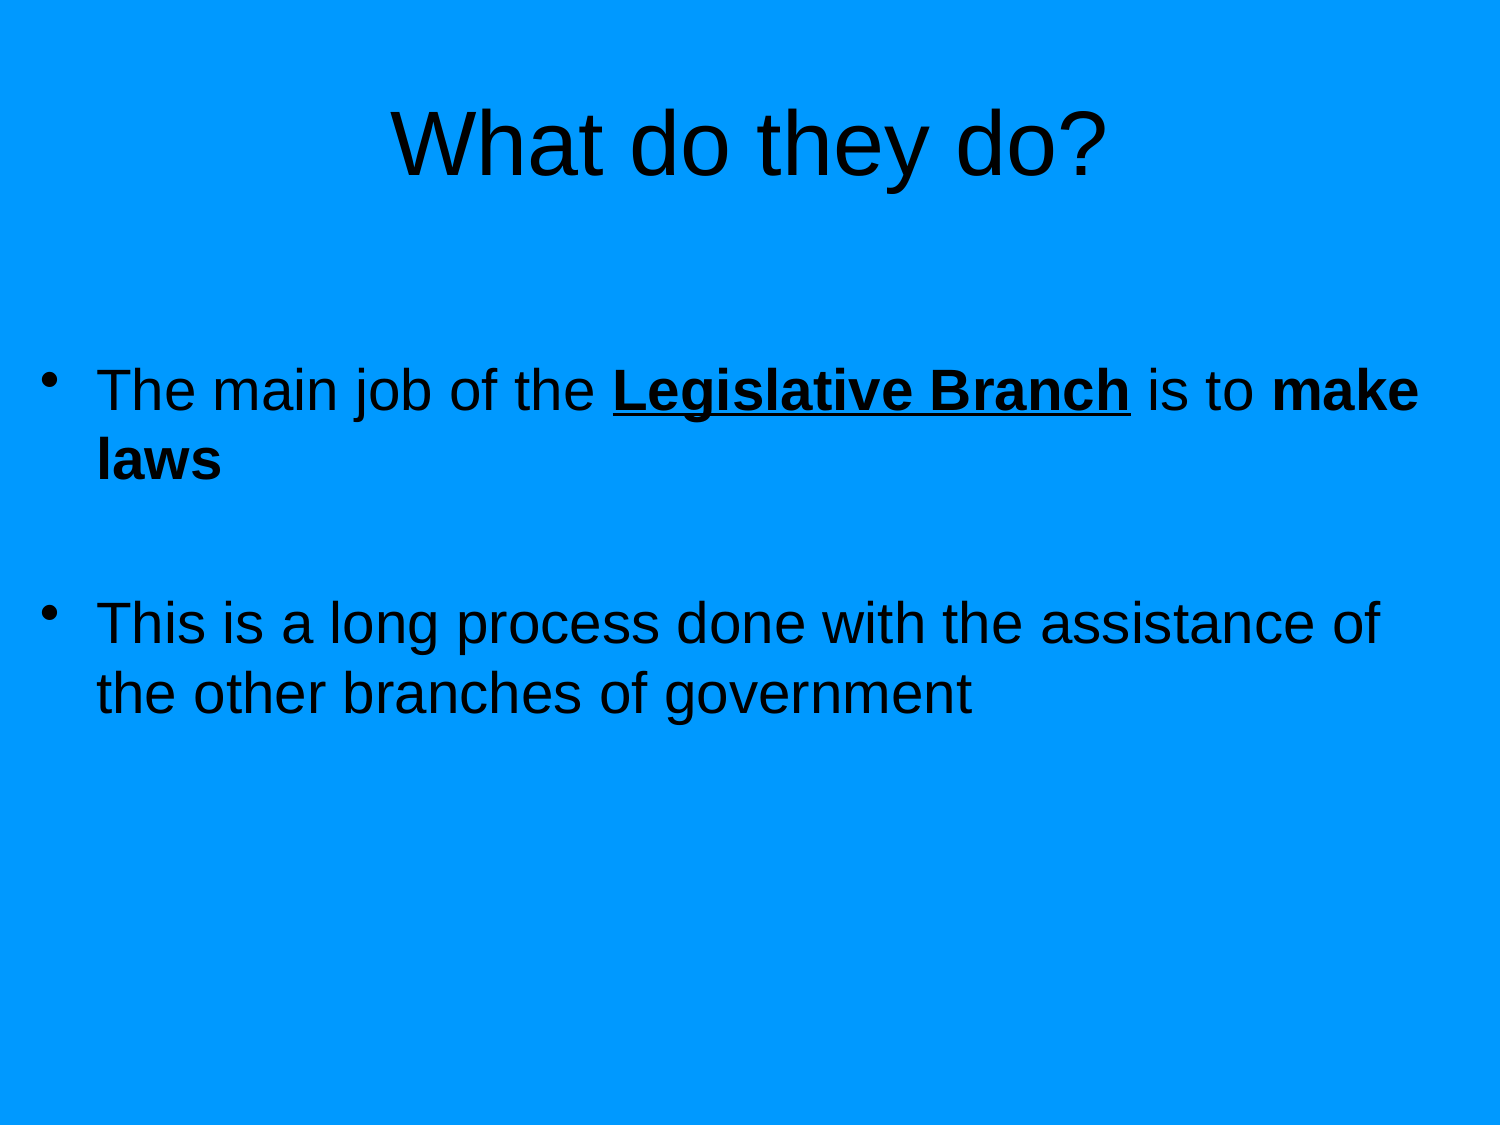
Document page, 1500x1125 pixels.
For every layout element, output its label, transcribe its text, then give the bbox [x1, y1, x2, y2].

title What do they do? [75, 45, 1425, 233]
list The main job of the Legislative Branch is to make laws This is a long process done with the assistance of the other branches of government [24, 262, 1463, 1005]
